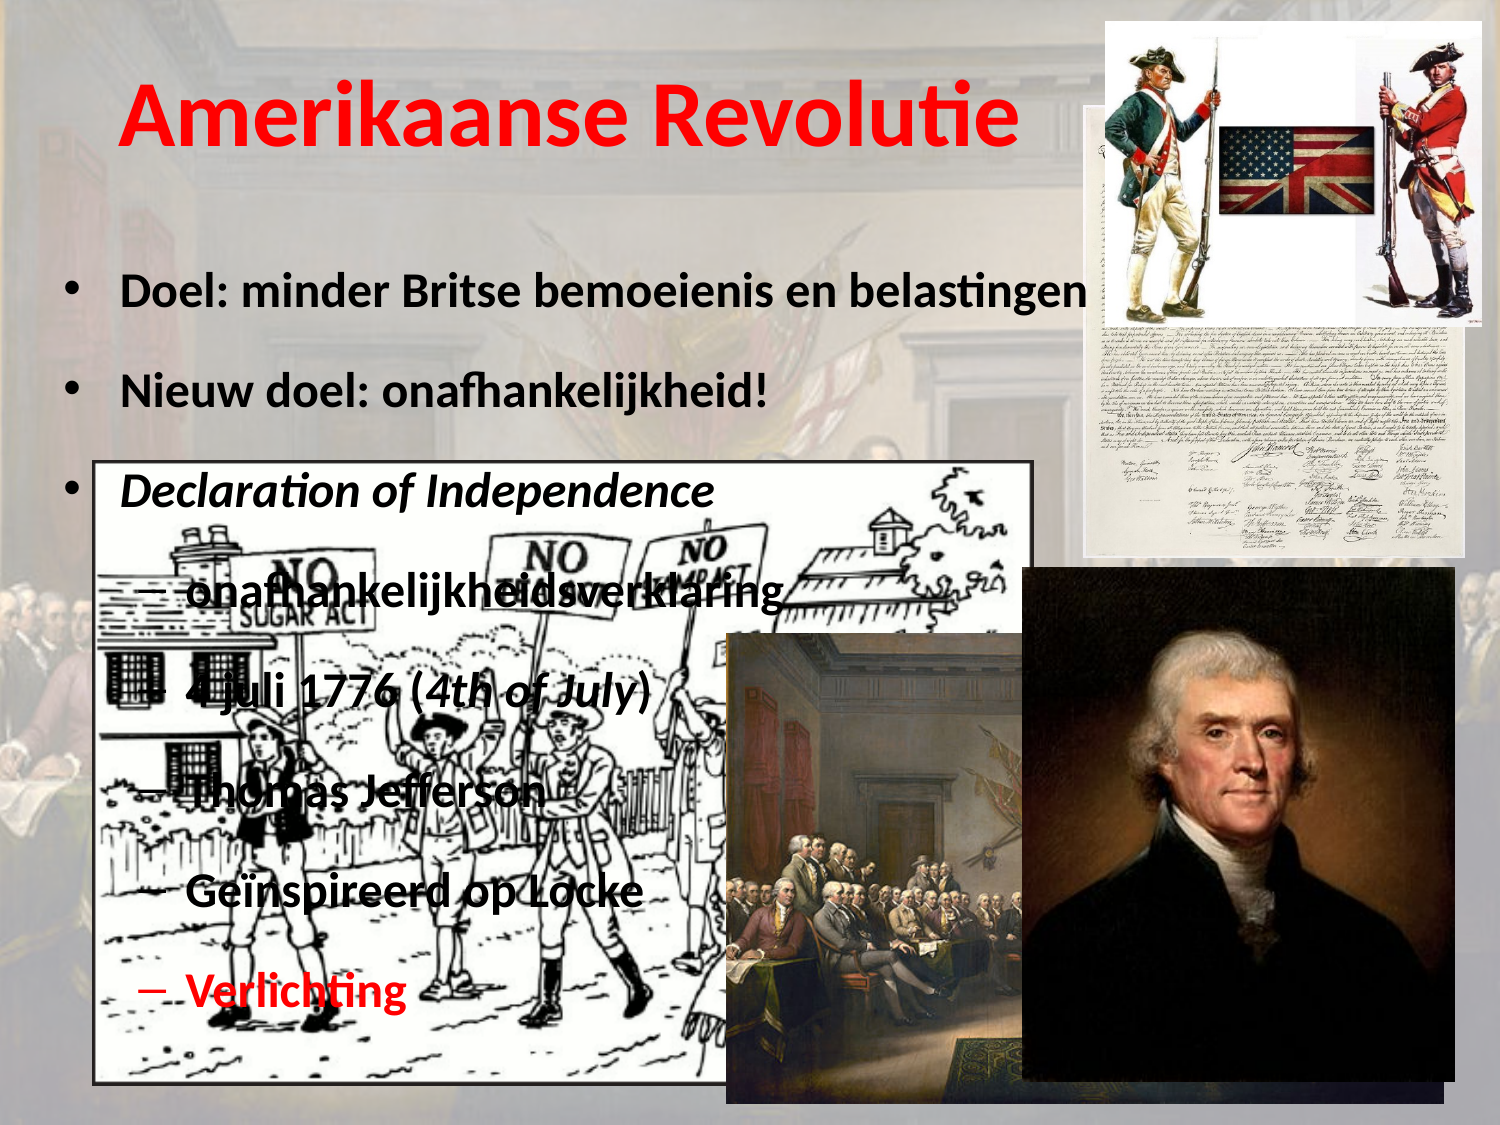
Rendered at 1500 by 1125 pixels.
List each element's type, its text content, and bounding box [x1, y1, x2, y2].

picture [1083, 20, 1482, 558]
text_box Amerikaanse Revolutie [74, 44, 1065, 197]
picture [91, 460, 1455, 1105]
text_box Doel: minder Britse bemoeienis en belastingen Nieuw doel: onafhankelijkheid! Declaration of Independence onafhankelijkheidsverklaring 4 juli 1776 (4th of July) Thomas Jefferson Geïnspireerd op Locke Verlichting [48, 219, 1081, 1082]
